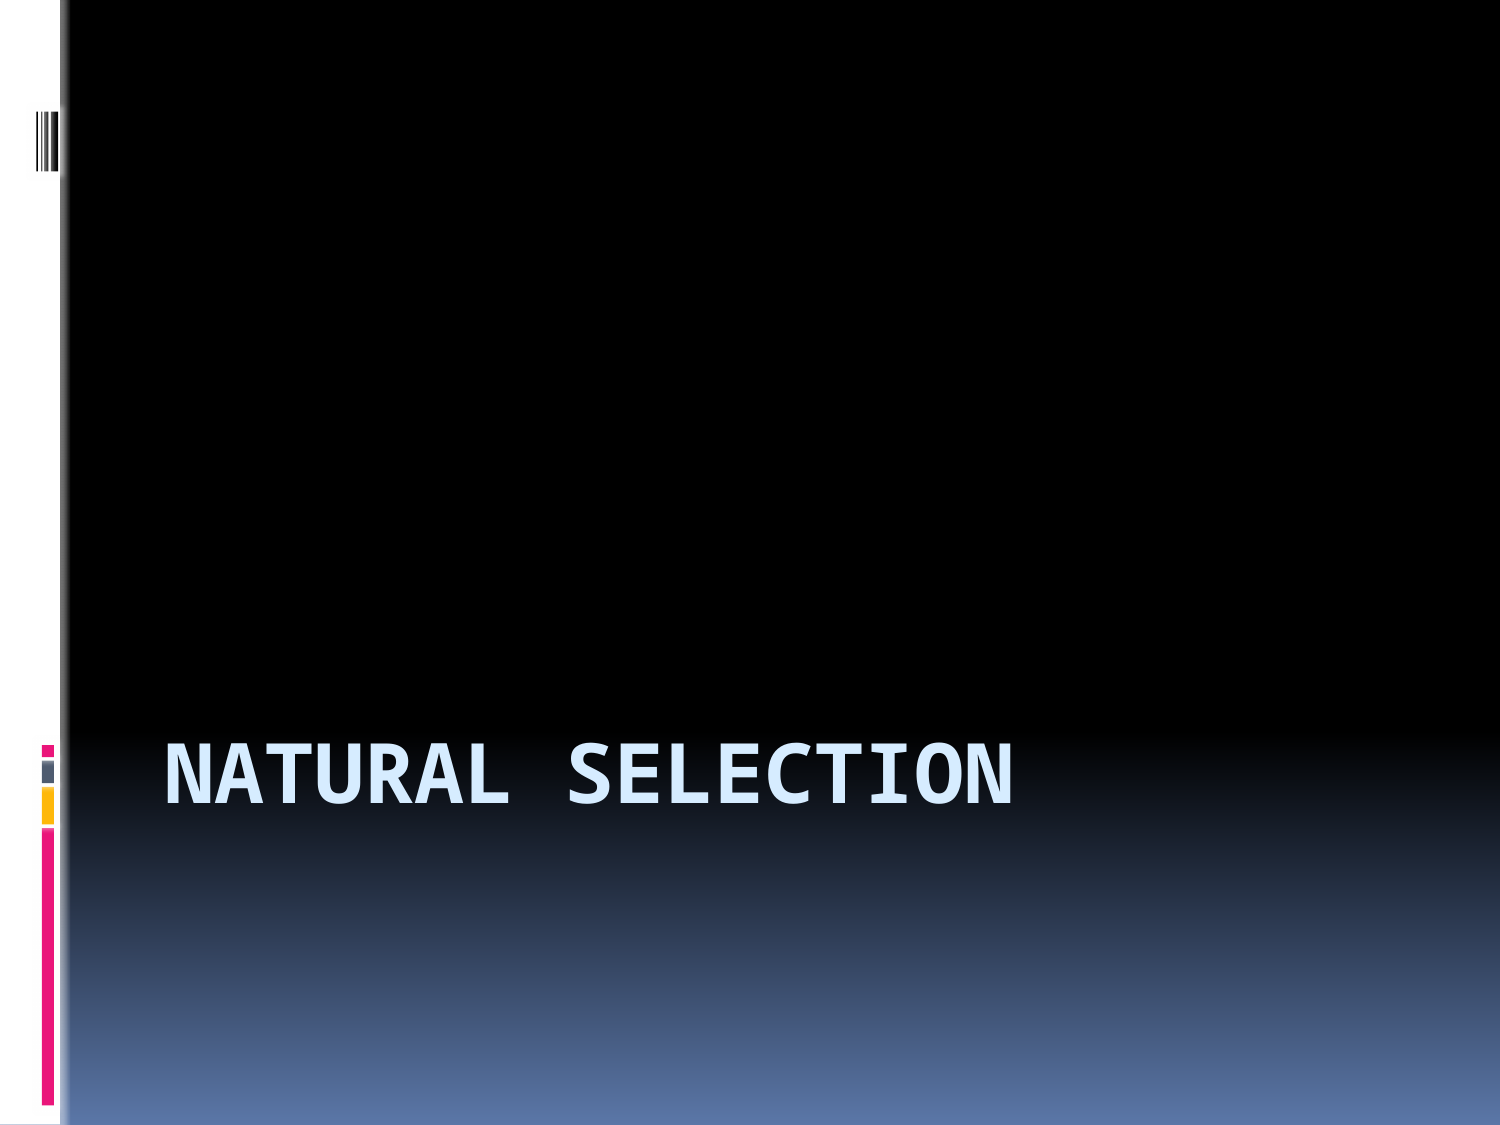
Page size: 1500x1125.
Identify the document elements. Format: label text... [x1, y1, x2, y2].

title Natural Selection [150, 712, 1425, 1037]
